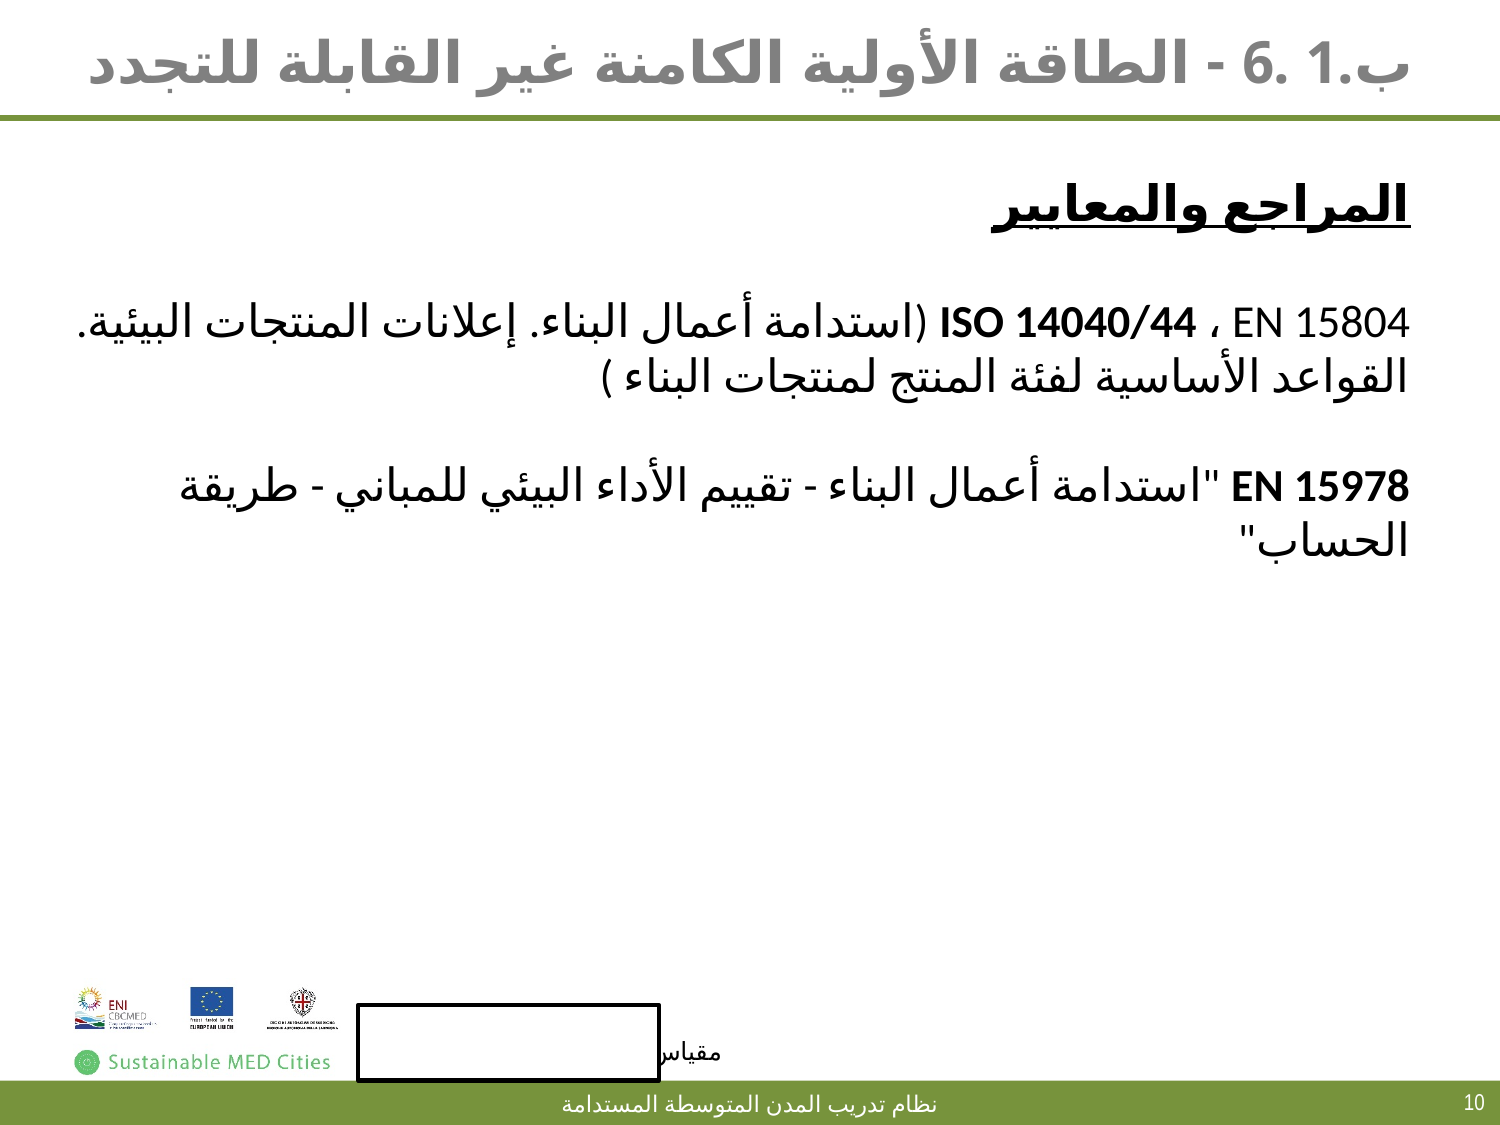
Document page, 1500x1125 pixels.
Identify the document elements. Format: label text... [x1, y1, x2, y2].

list المراجع والمعايير ISO 14040/44 ، EN 15804 (استدامة أعمال البناء. إعلانات المنتجات البيئية. القواعد الأساسية لفئة المنتج لمنتجات البناء ) EN 15978 "استدامة أعمال البناء - تقييم الأداء البيئي للمباني - طريقة الحساب" [43, 163, 1425, 944]
title ب.1 .6 - الطاقة الأولية الكامنة غير القابلة للتجدد [0, 0, 1500, 121]
slide_number 10 [1149, 1078, 1500, 1125]
picture [62, 978, 356, 1080]
text_box [356, 1003, 661, 1083]
